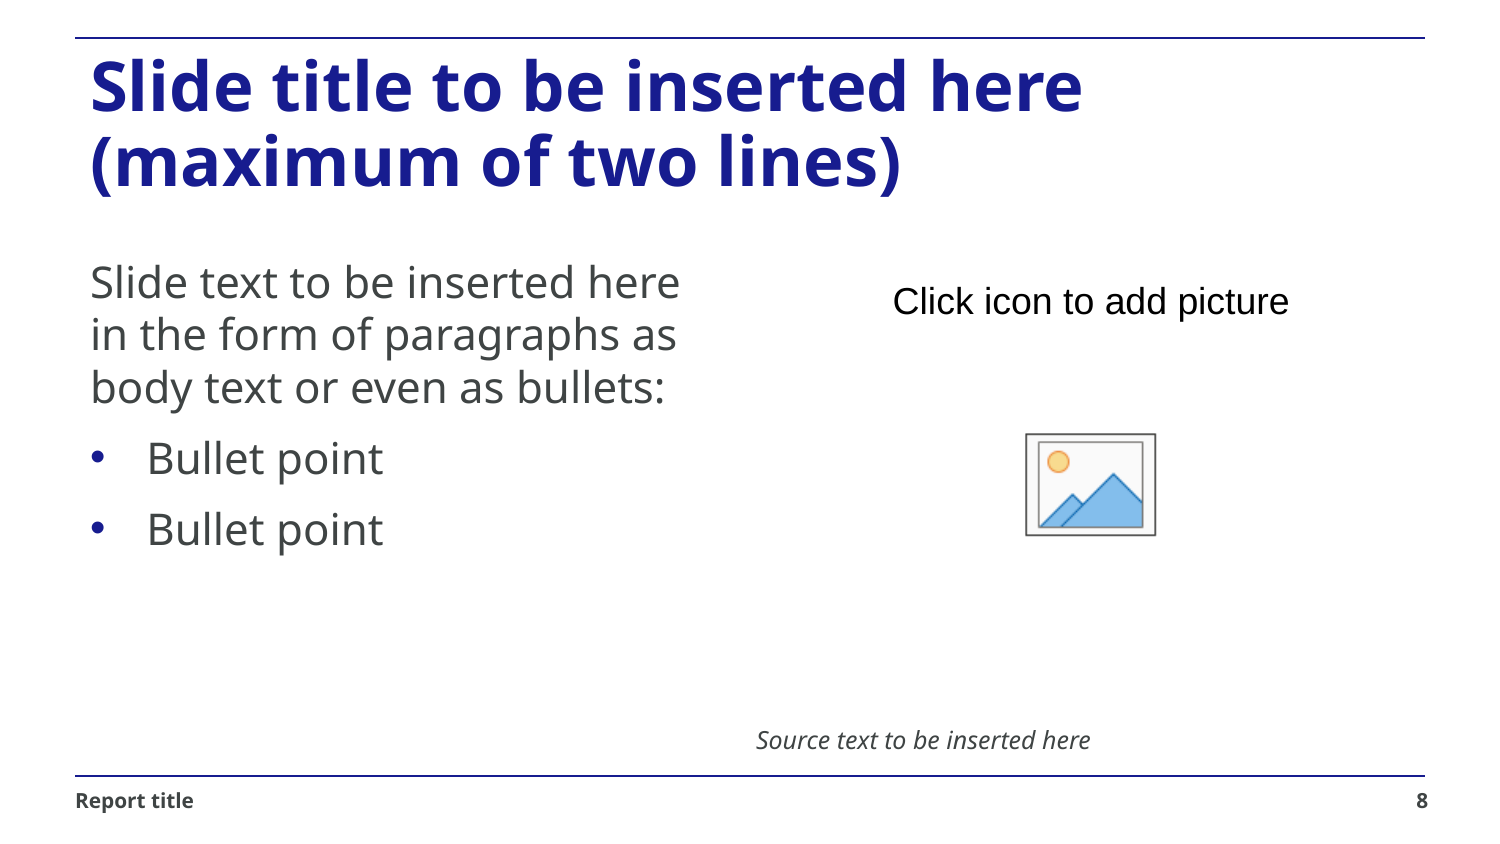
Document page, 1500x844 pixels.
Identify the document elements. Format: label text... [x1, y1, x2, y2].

footer Report title [60, 778, 567, 824]
list Source text to be inserted here [741, 723, 1425, 756]
slide_number 8 [1105, 778, 1444, 824]
title Slide title to be inserted here (maximum of two lines) [75, 45, 1425, 221]
list Slide text to be inserted here in the form of paragraphs as body text or even as bullets: Bullet point Bullet point [75, 247, 737, 756]
picture [757, 269, 1425, 701]
